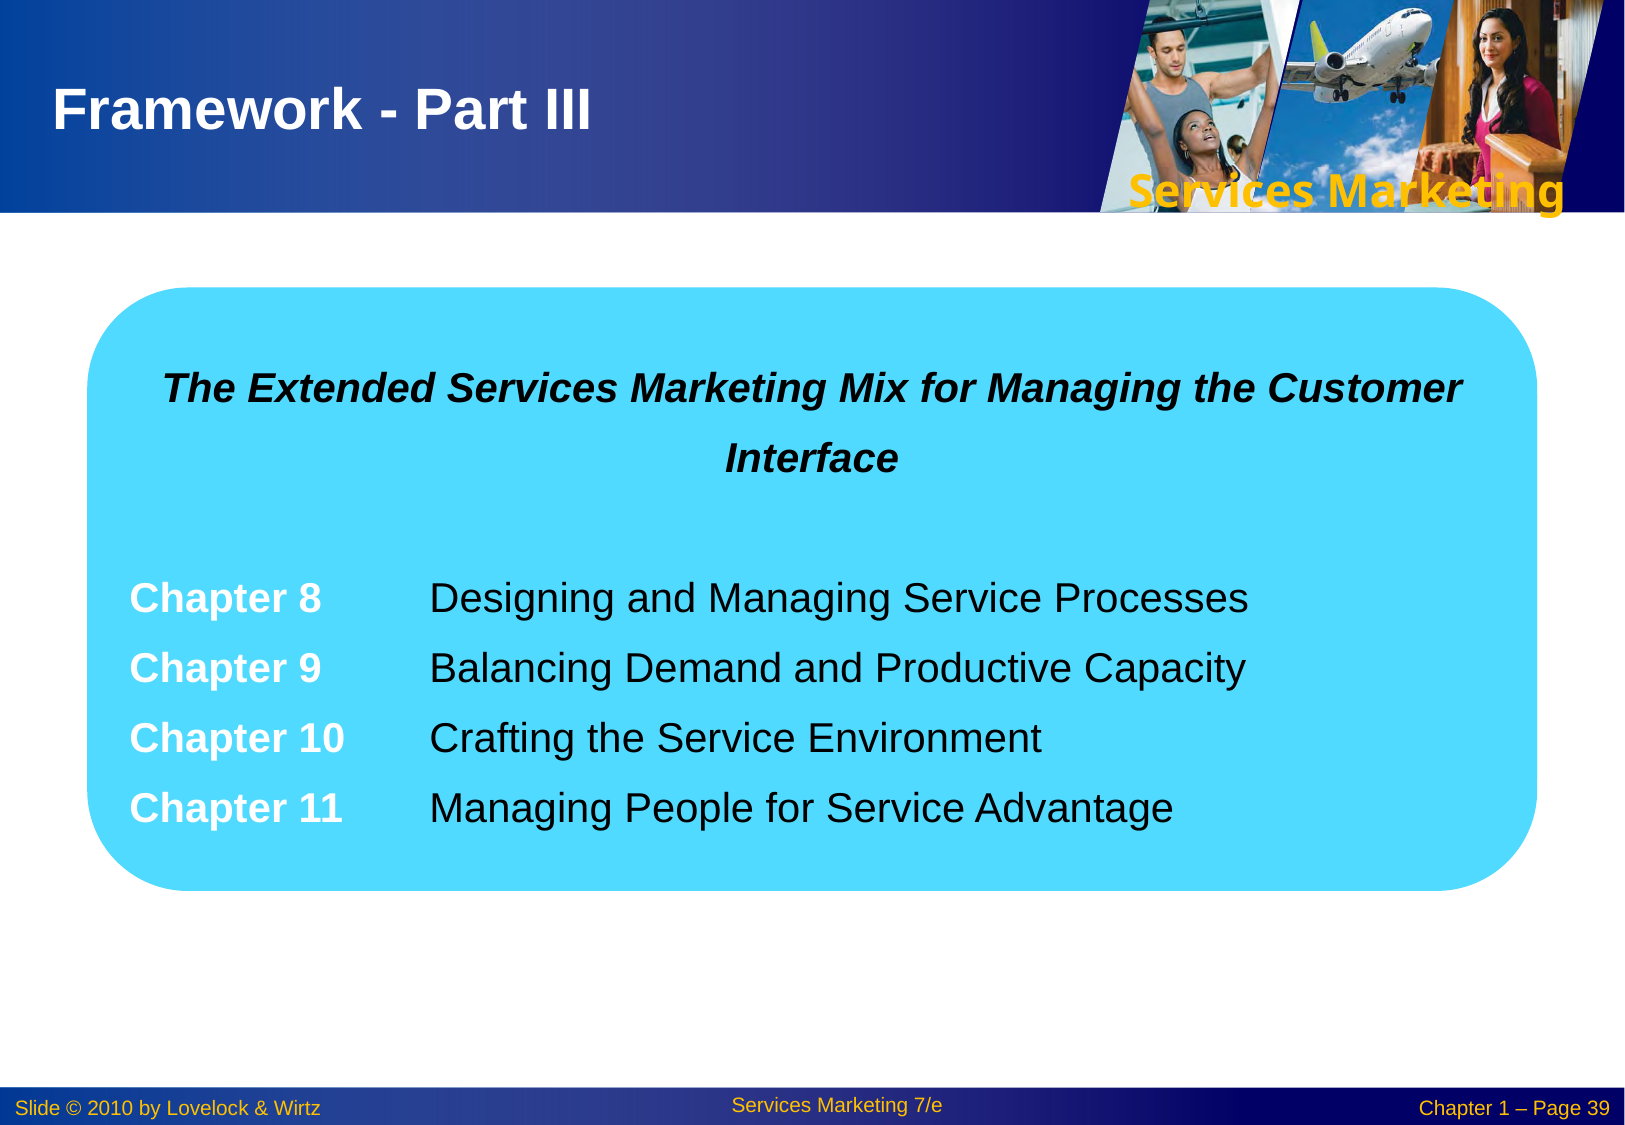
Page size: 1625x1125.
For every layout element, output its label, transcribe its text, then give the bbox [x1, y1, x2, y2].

picture [1100, 0, 1604, 213]
title Framework - Part III [36, 37, 1088, 176]
picture [1162, 186, 1172, 192]
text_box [86, 287, 1538, 926]
picture [1546, 187, 1556, 202]
